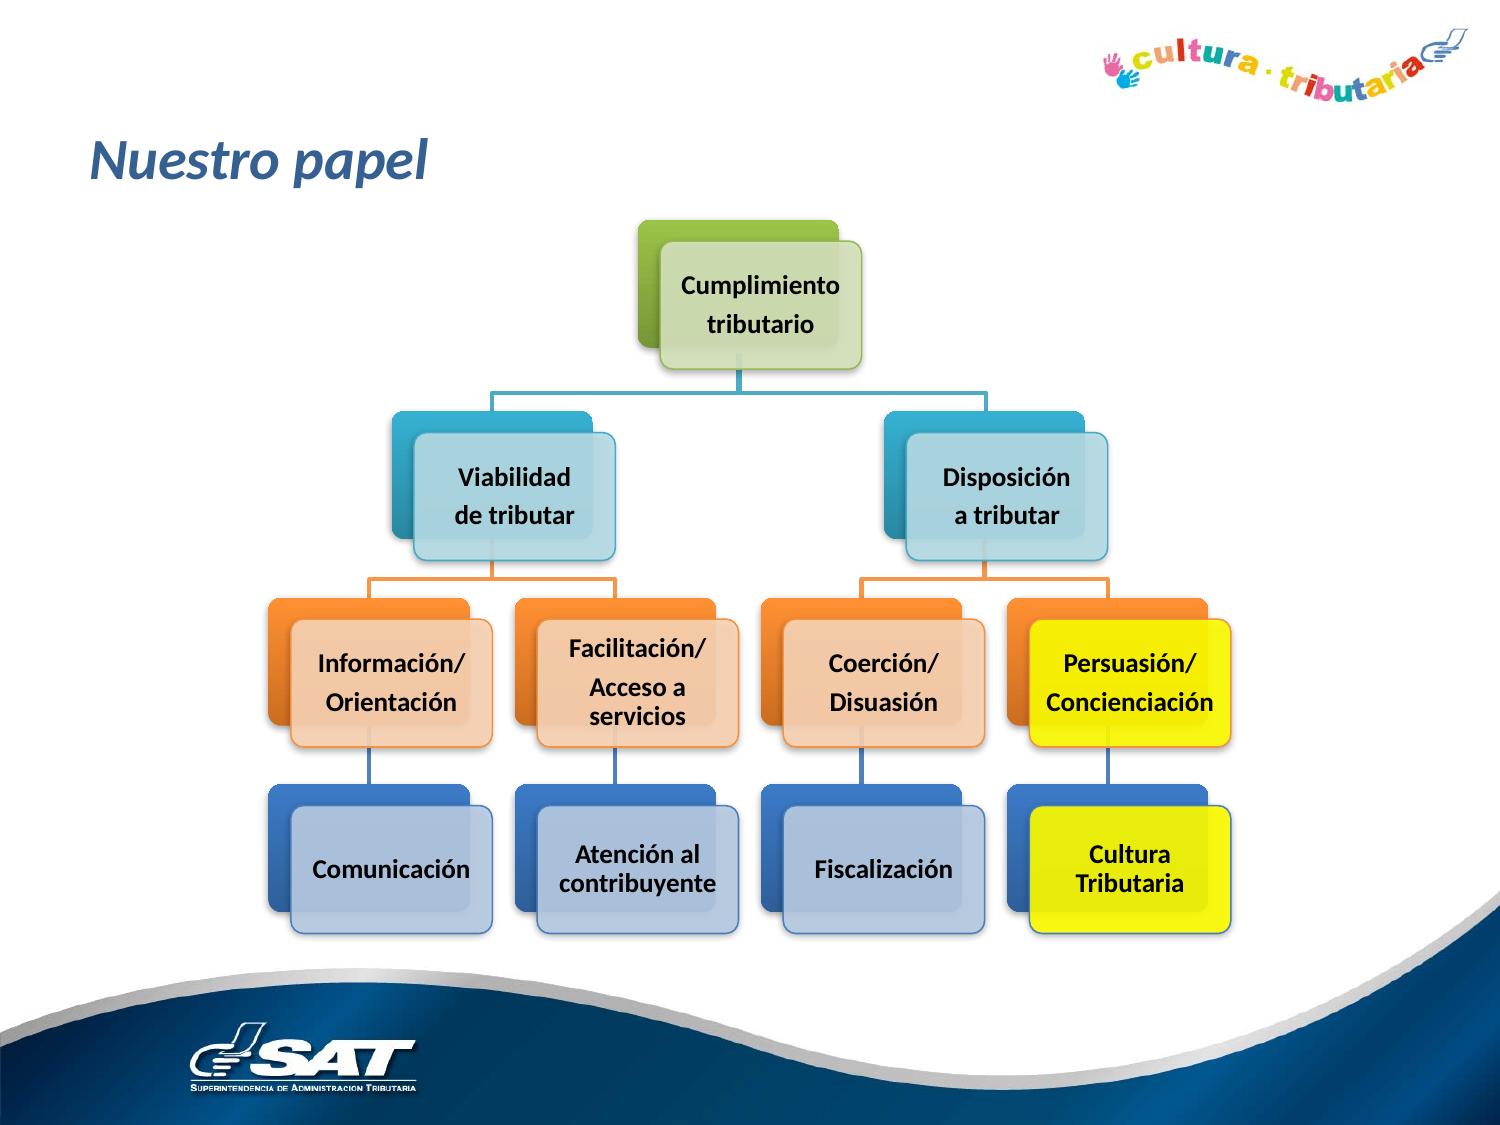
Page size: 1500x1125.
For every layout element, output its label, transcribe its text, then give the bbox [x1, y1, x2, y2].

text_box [637, 219, 862, 370]
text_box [760, 568, 979, 748]
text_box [514, 755, 739, 934]
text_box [760, 756, 985, 934]
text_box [739, 352, 1108, 561]
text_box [268, 756, 493, 934]
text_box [984, 538, 1231, 748]
title Nuestro papel [74, 113, 1425, 232]
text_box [391, 352, 734, 561]
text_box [1006, 756, 1231, 934]
picture [0, 0, 1500, 1125]
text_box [268, 538, 486, 748]
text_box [491, 568, 739, 748]
